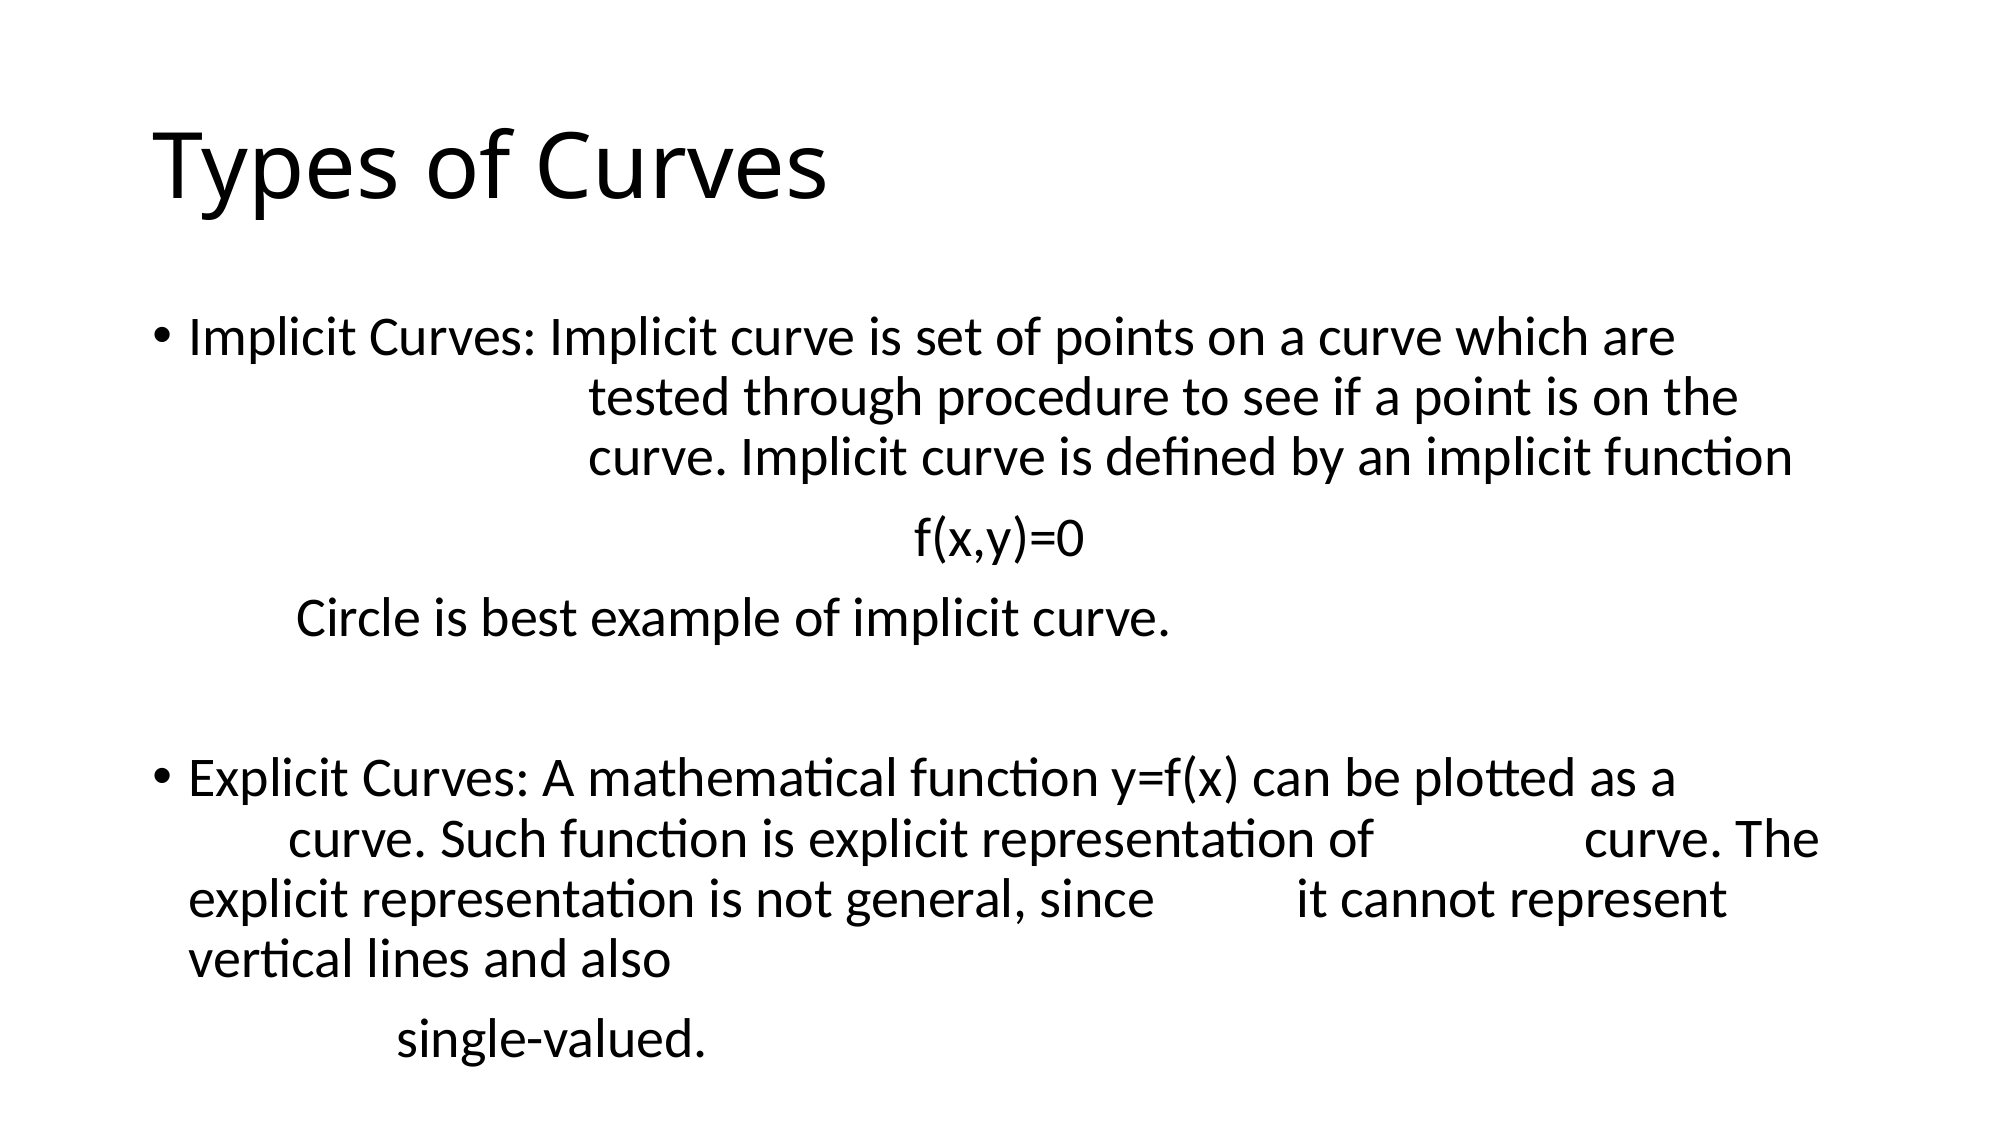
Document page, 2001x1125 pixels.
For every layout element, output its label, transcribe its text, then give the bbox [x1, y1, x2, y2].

list Implicit Curves: Implicit curve is set of points on a curve which are tested through procedure to see if a point is on the curve. Implicit curve is defined by an implicit function f(x,y)=0 Circle is best example of implicit curve. Explicit Curves: A mathematical function y=f(x) can be plotted as a curve. Such function is explicit representation of curve. The explicit representation is not general, since it cannot represent vertical lines and also single-valued. [137, 299, 1863, 1089]
title Types of Curves [137, 59, 1863, 278]
